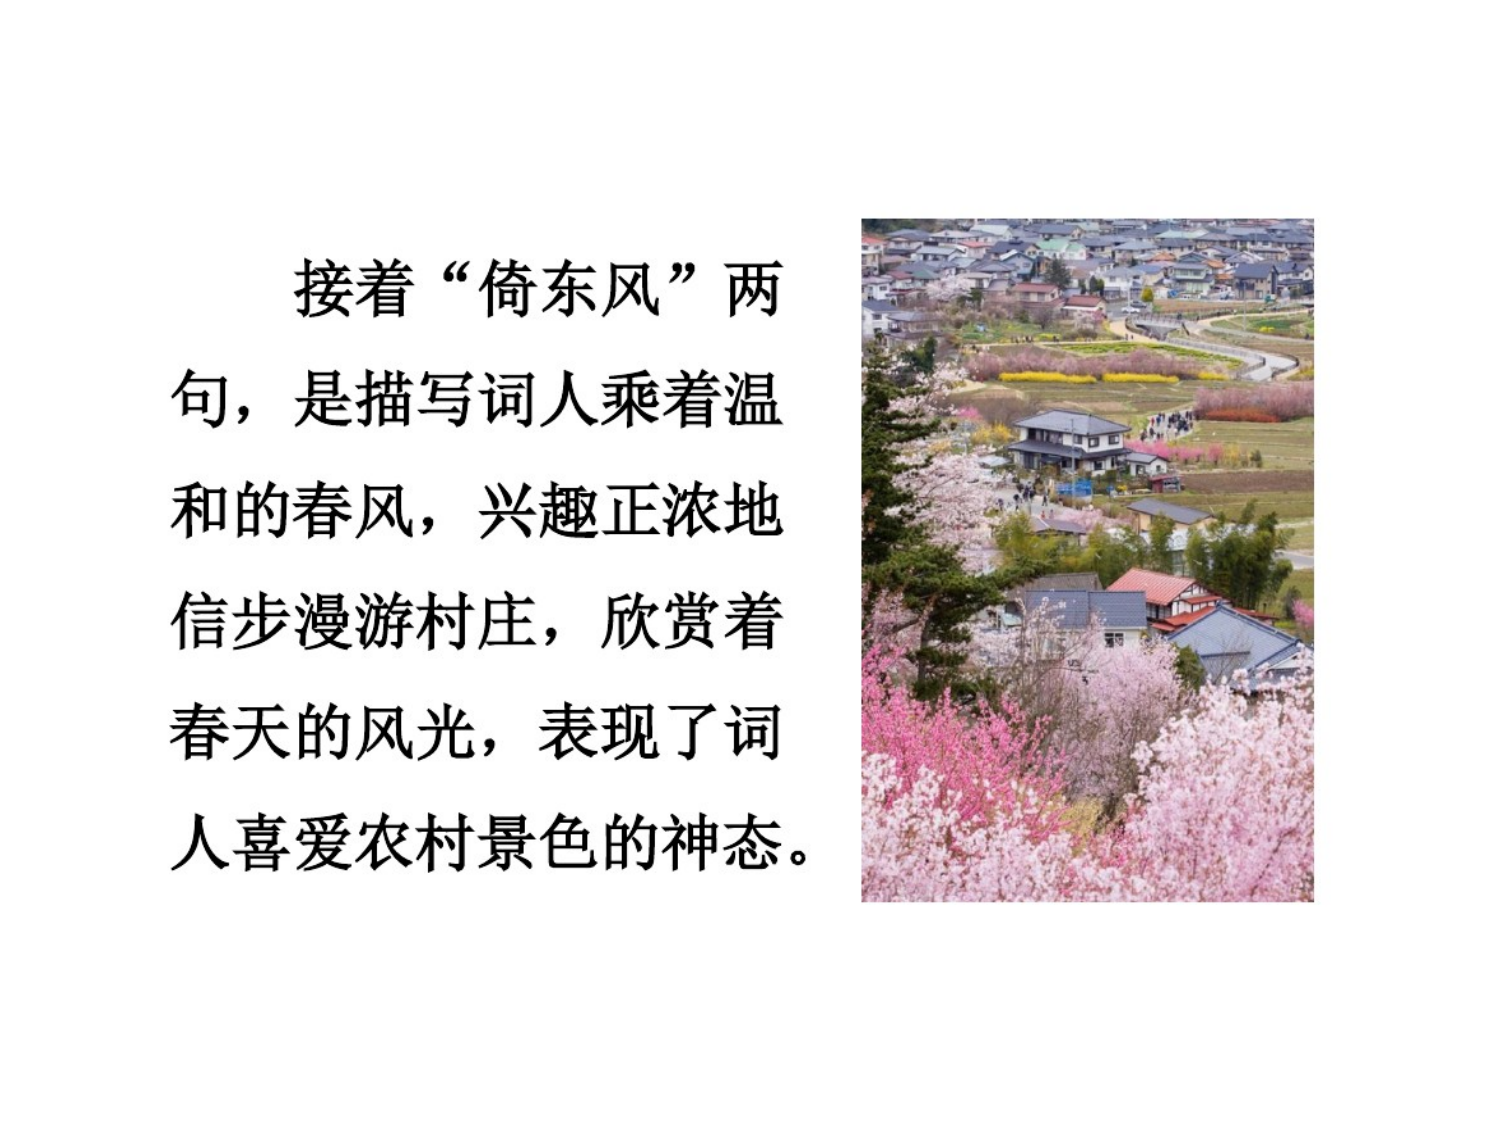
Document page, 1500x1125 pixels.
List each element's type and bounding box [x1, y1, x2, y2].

list [66, 43, 1443, 1082]
